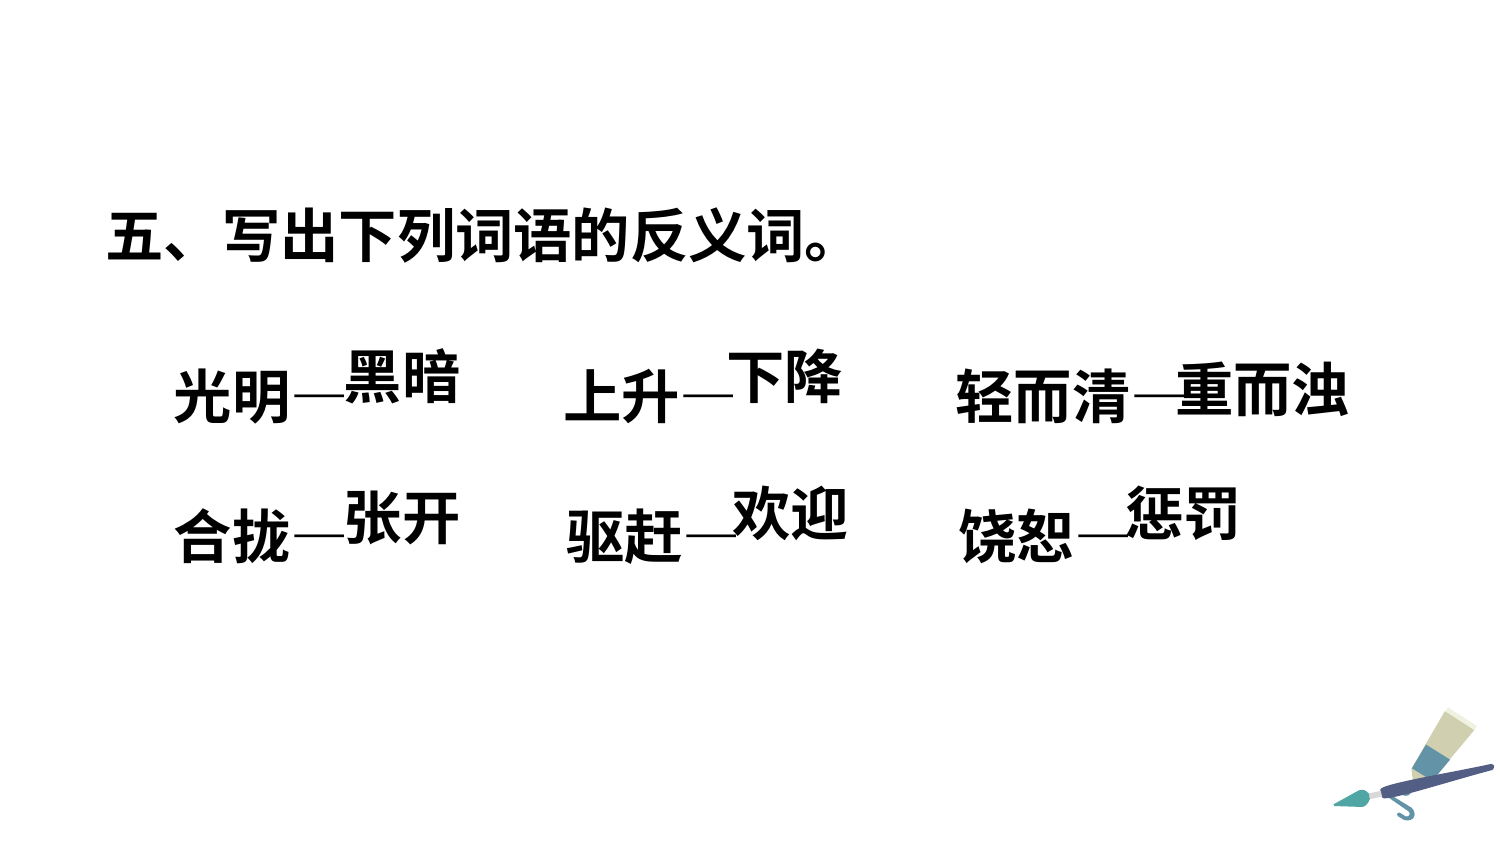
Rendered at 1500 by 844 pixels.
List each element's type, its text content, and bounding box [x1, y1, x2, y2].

text_box 张开 [329, 473, 476, 559]
text_box 欢迎 [717, 469, 864, 555]
text_box 重而浊 [1160, 310, 1365, 431]
text_box 光明— 上升— 轻而清— 合拢— 驱赶— 饶恕— [159, 283, 1354, 578]
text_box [1358, 708, 1481, 844]
text_box 下降 [711, 332, 859, 418]
text_box 黑暗 [329, 332, 476, 418]
text_box 惩罚 [1110, 469, 1257, 555]
text_box 五、写出下列词语的反义词。 [91, 156, 934, 277]
